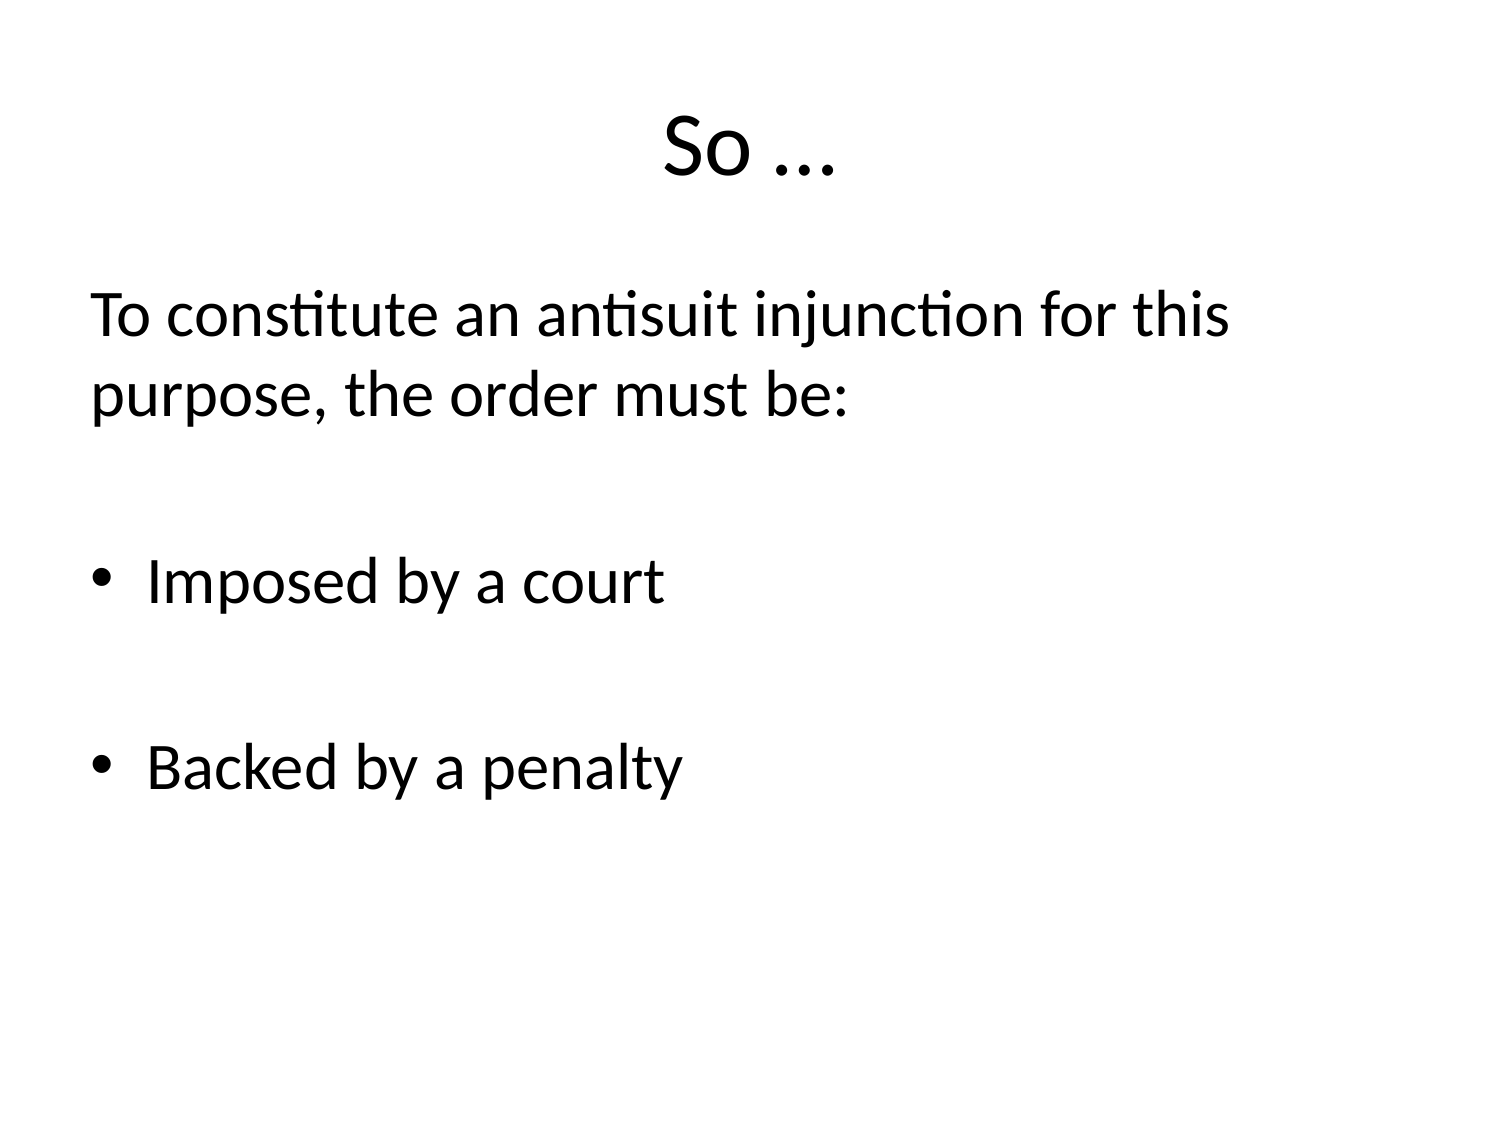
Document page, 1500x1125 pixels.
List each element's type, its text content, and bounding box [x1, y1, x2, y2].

list To constitute an antisuit injunction for this purpose, the order must be: Imposed by a court Backed by a penalty [75, 262, 1425, 1005]
title So … [75, 45, 1425, 233]
